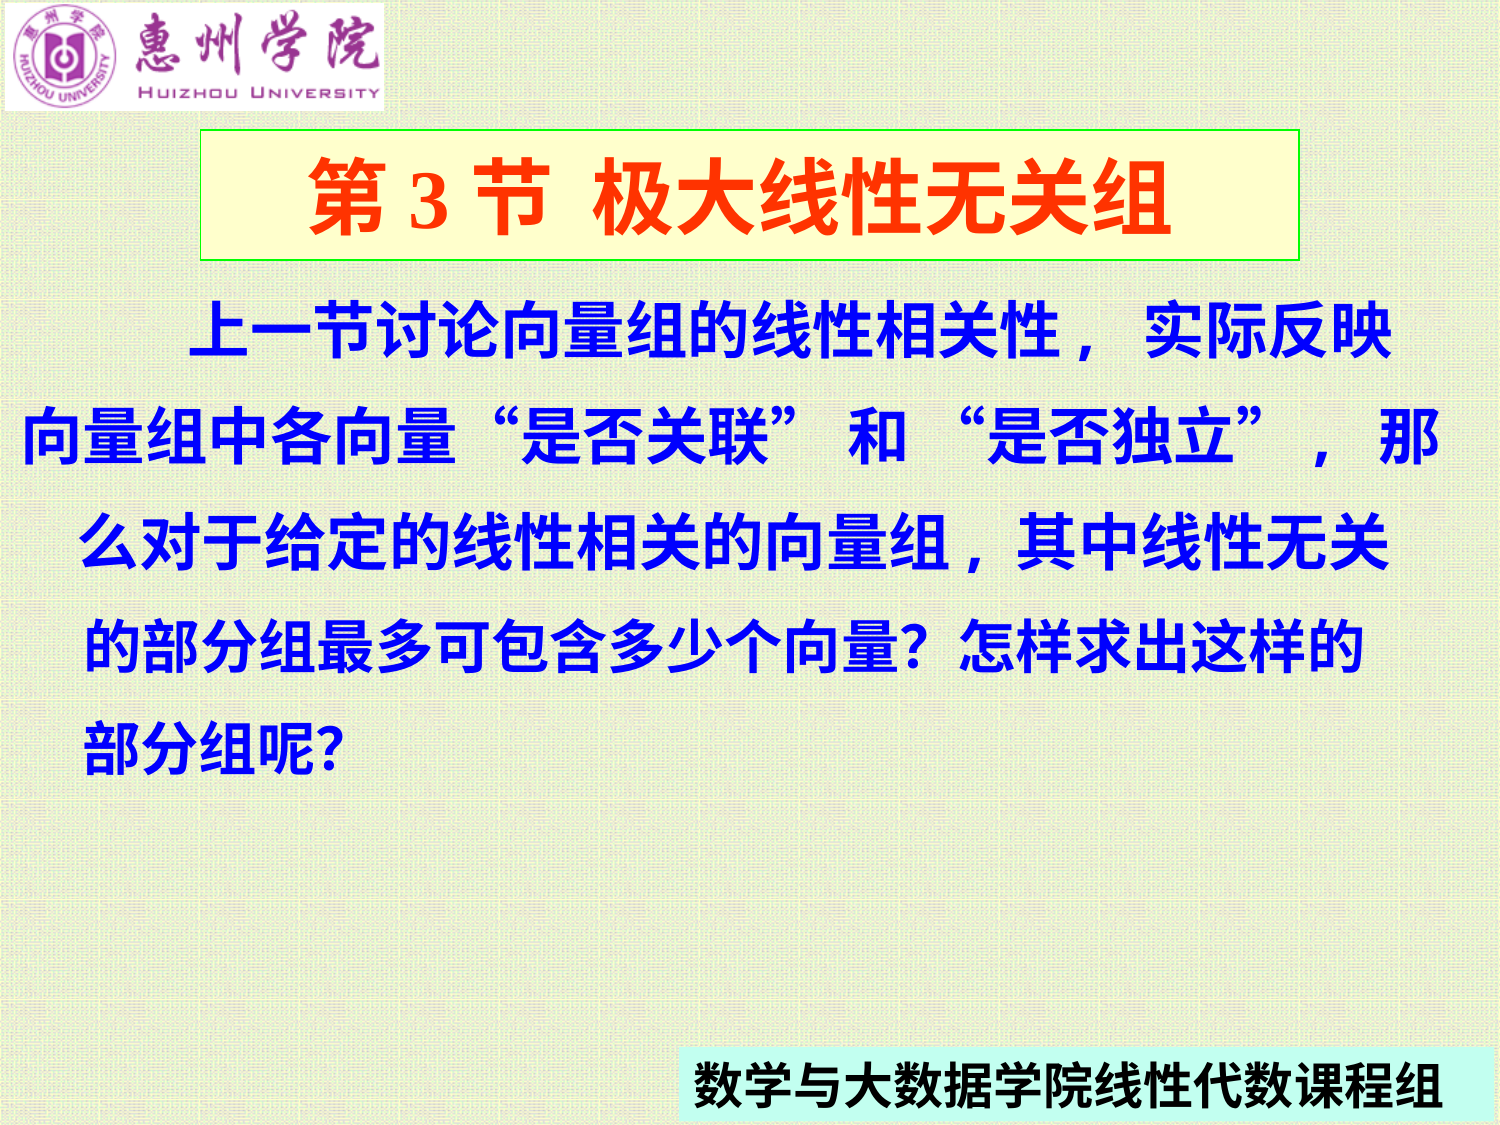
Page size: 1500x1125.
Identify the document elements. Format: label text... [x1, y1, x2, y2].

text_box 上一节讨论向量组的线性相关性, 实际反映 [187, 291, 1422, 367]
picture [0, 0, 1500, 1125]
text_box 第3节 极大线性无关组 [200, 129, 1300, 260]
text_box 的部分组最多可包含多少个向量？怎样求出这样的 [83, 610, 1366, 681]
text_box 向量组中各向量“是否关联” 和 “是否独立”, 那 [20, 397, 1470, 473]
text_box 部分组呢？ [67, 704, 402, 789]
text_box 么对于给定的线性相关的向量组, 其中线性无关 [76, 503, 1471, 579]
